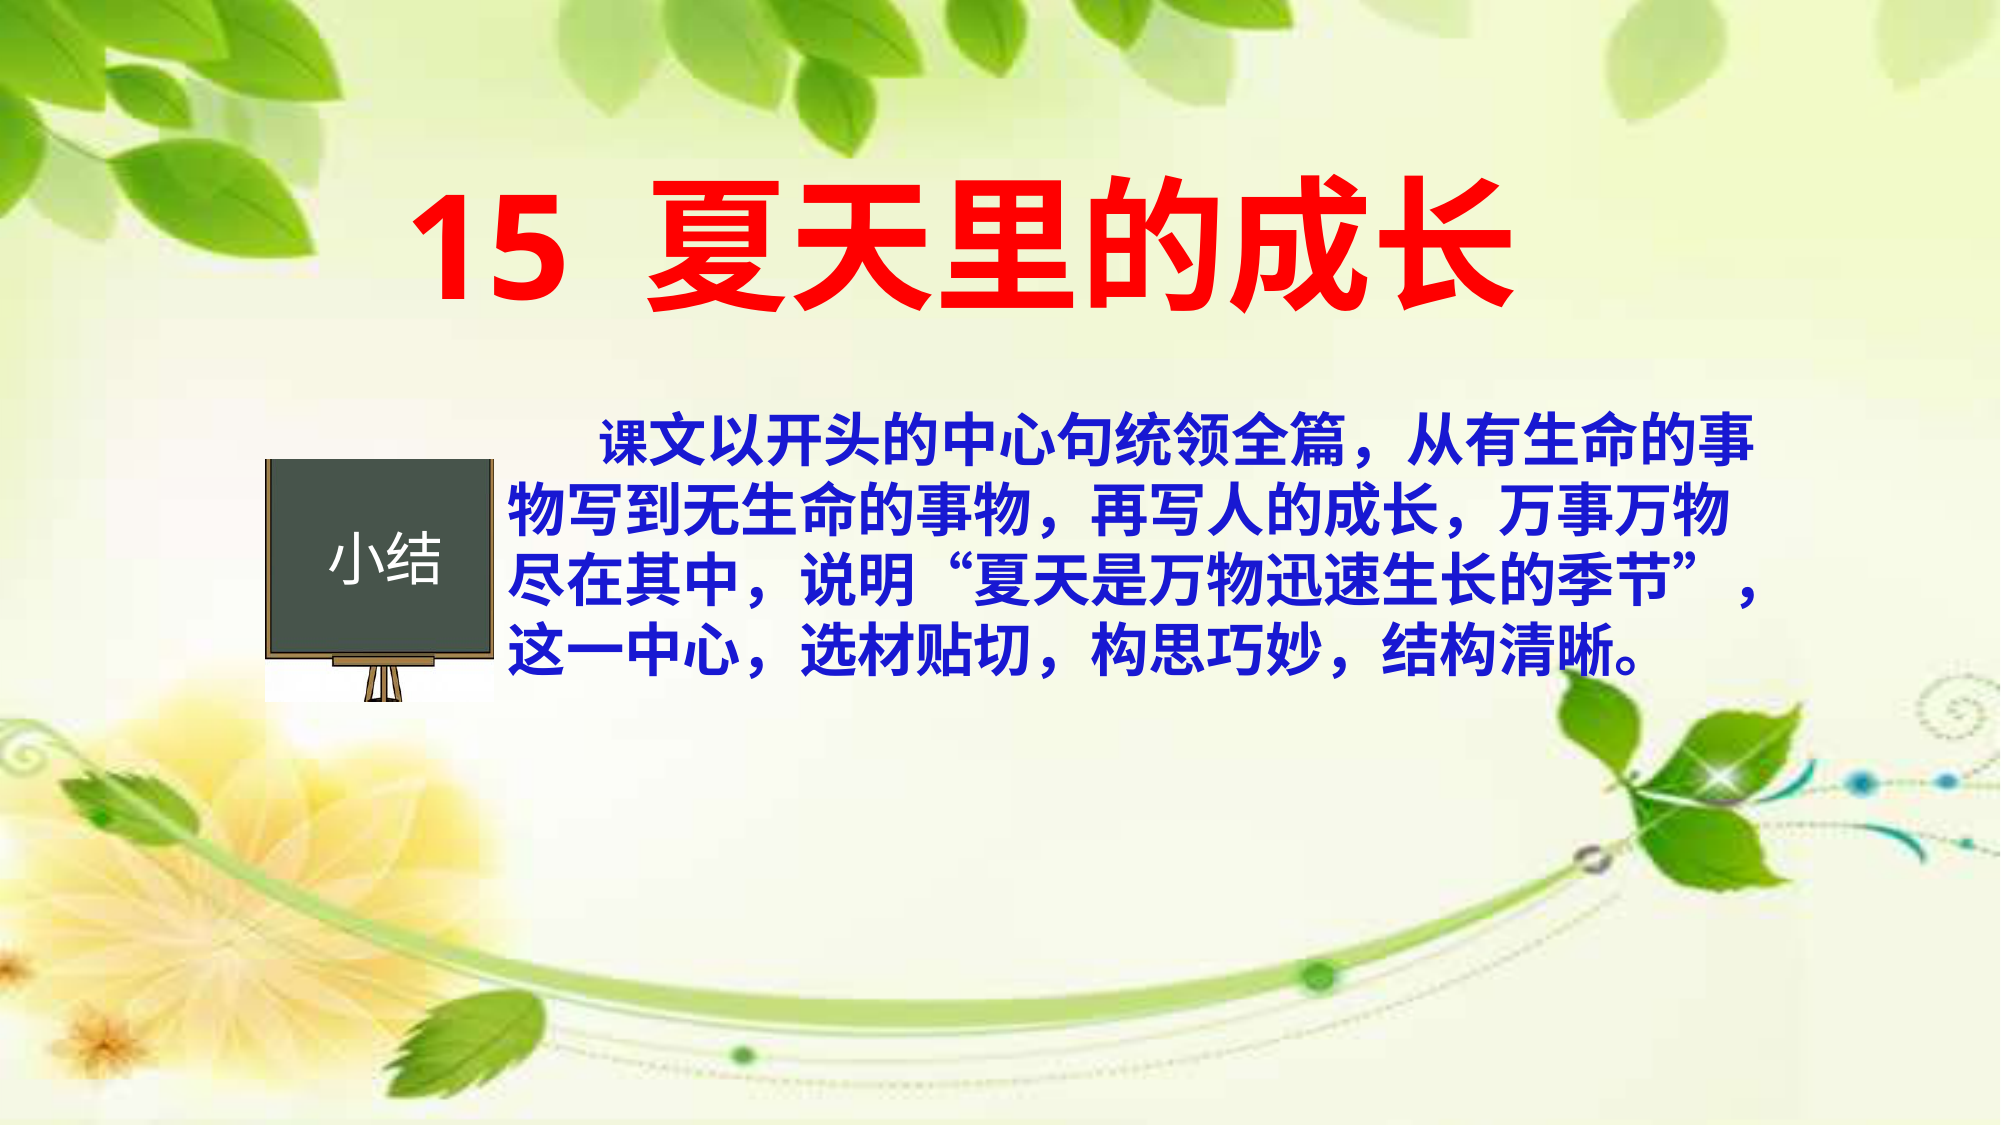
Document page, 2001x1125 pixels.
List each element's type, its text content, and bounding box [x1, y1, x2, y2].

text_box 15 夏天里的成长 [389, 146, 1650, 337]
text_box 课文以开头的中心句统领全篇，从有生命的事物写到无生命的事物，再写人的成长，万事万物尽在其中，说明“夏天是万物迅速生长的季节”，这一中心，选材贴切，构思巧妙，结构清晰。 [493, 395, 1773, 691]
picture [0, 0, 2001, 1125]
